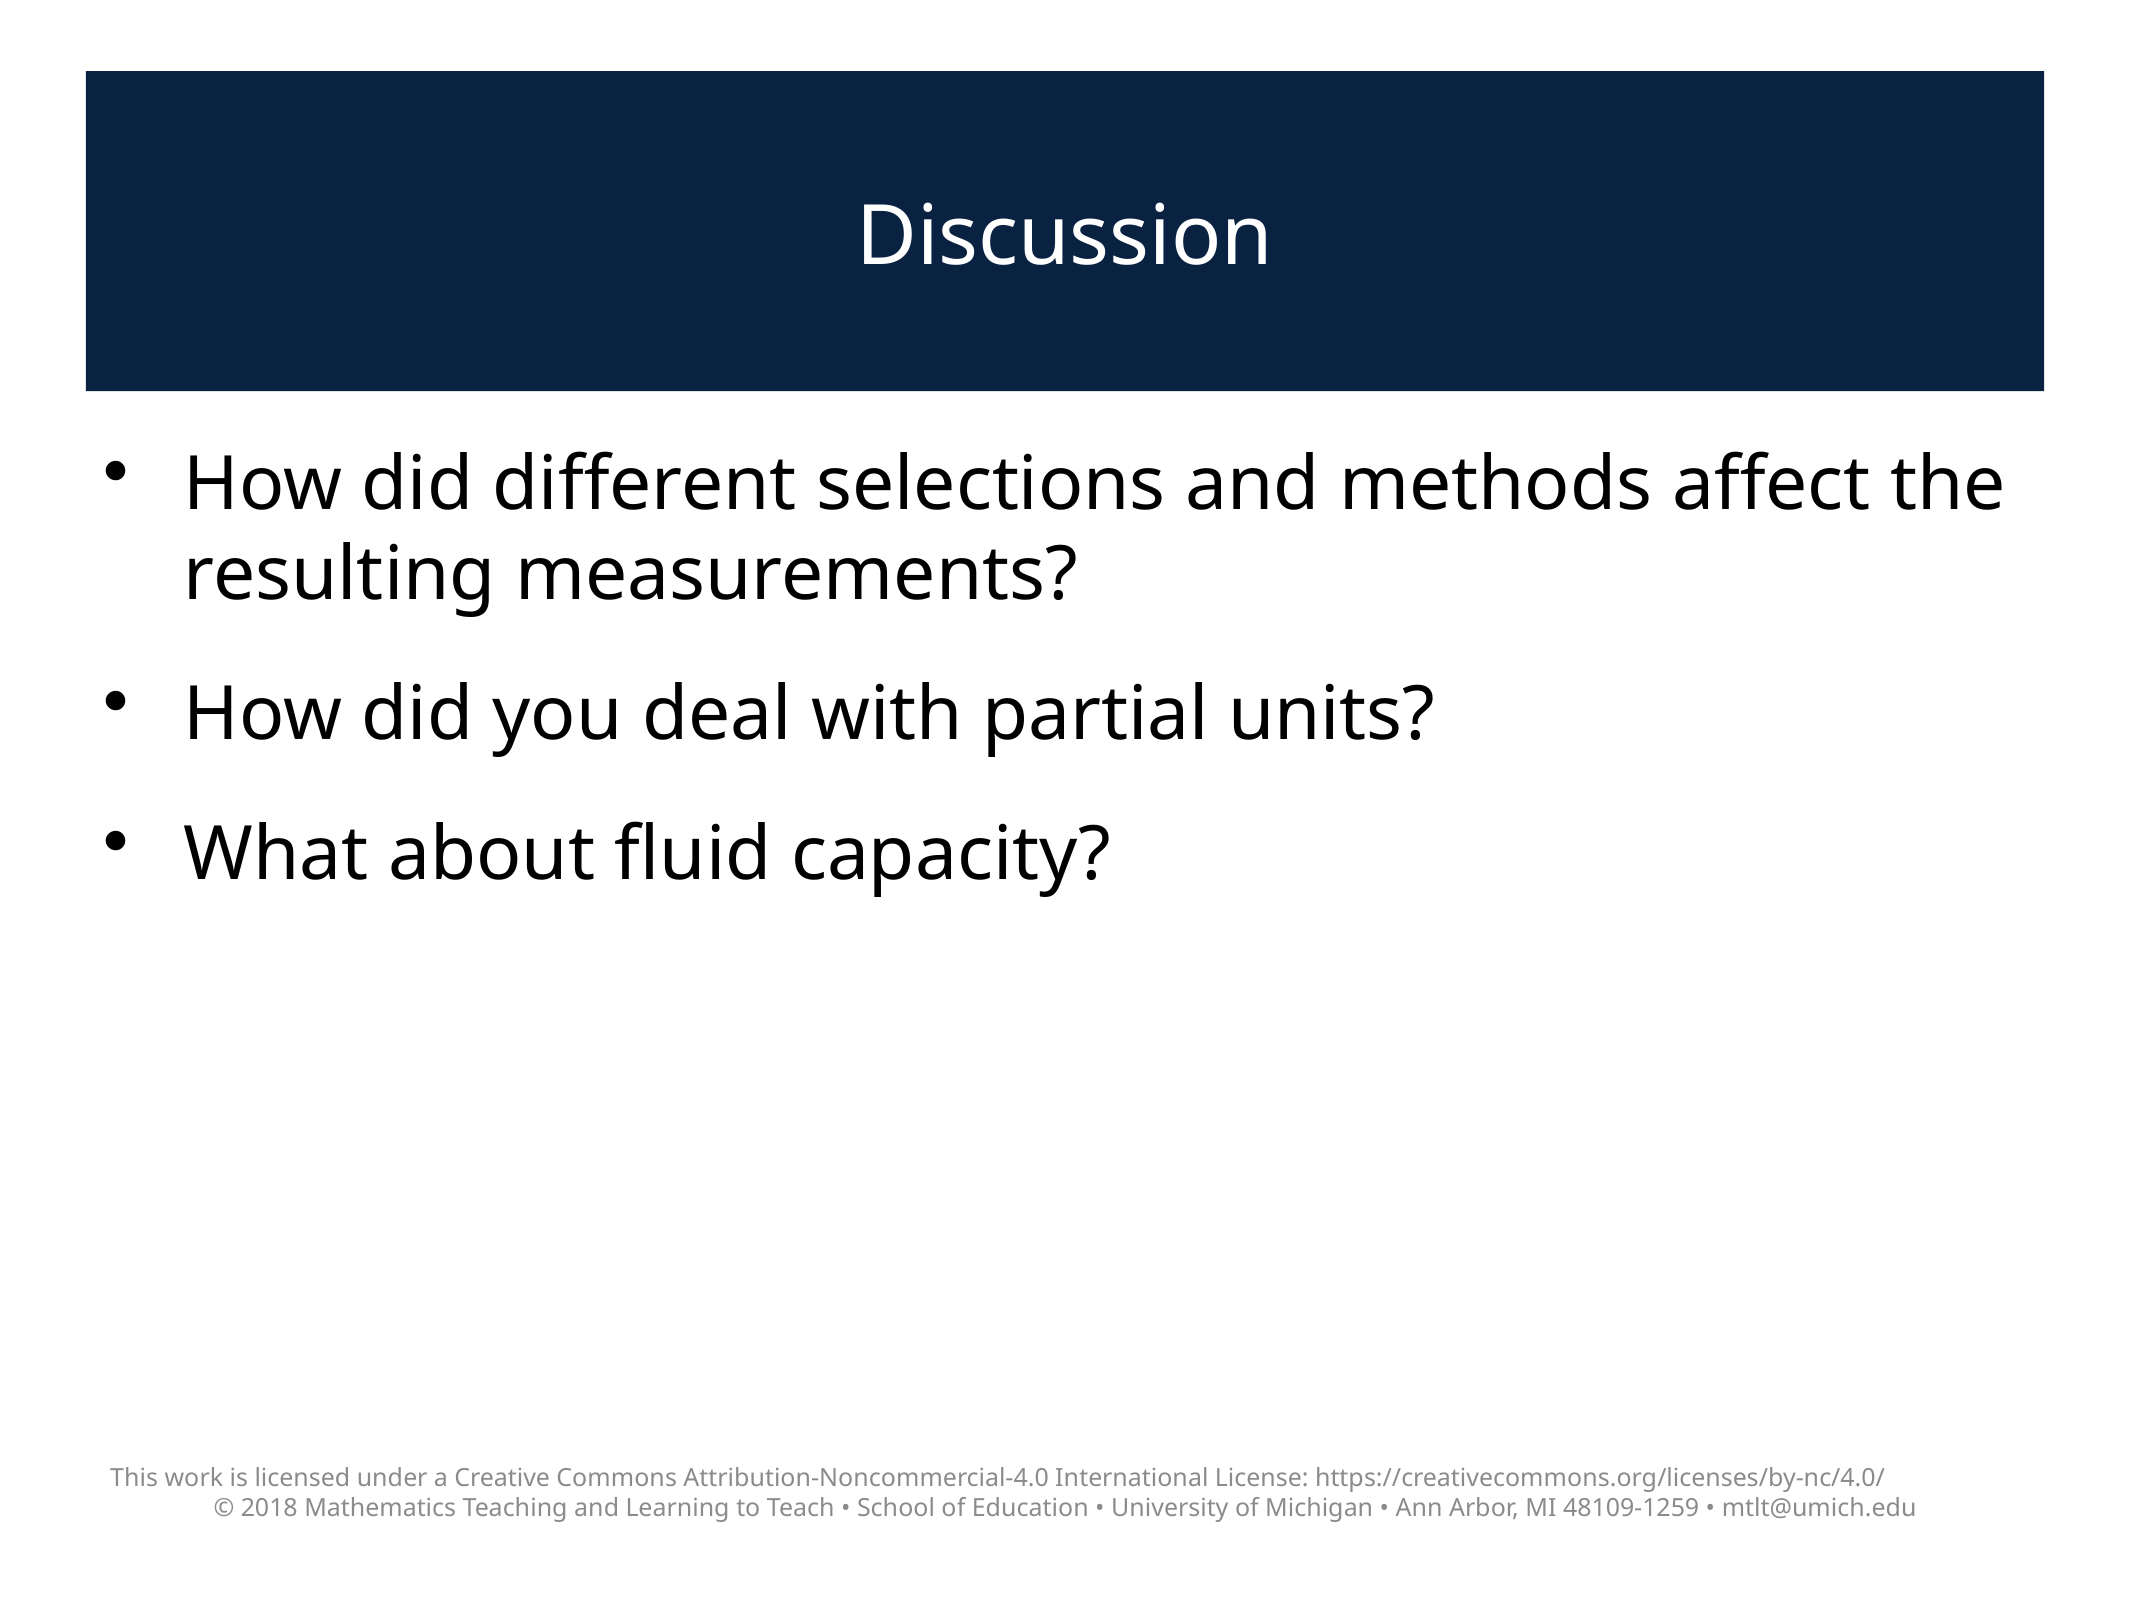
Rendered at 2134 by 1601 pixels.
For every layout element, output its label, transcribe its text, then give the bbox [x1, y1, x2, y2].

list How did different selections and methods affect the resulting measurements? How did you deal with partial units? What about fluid capacity? [88, 426, 2045, 1430]
title Discussion [85, 71, 2045, 392]
